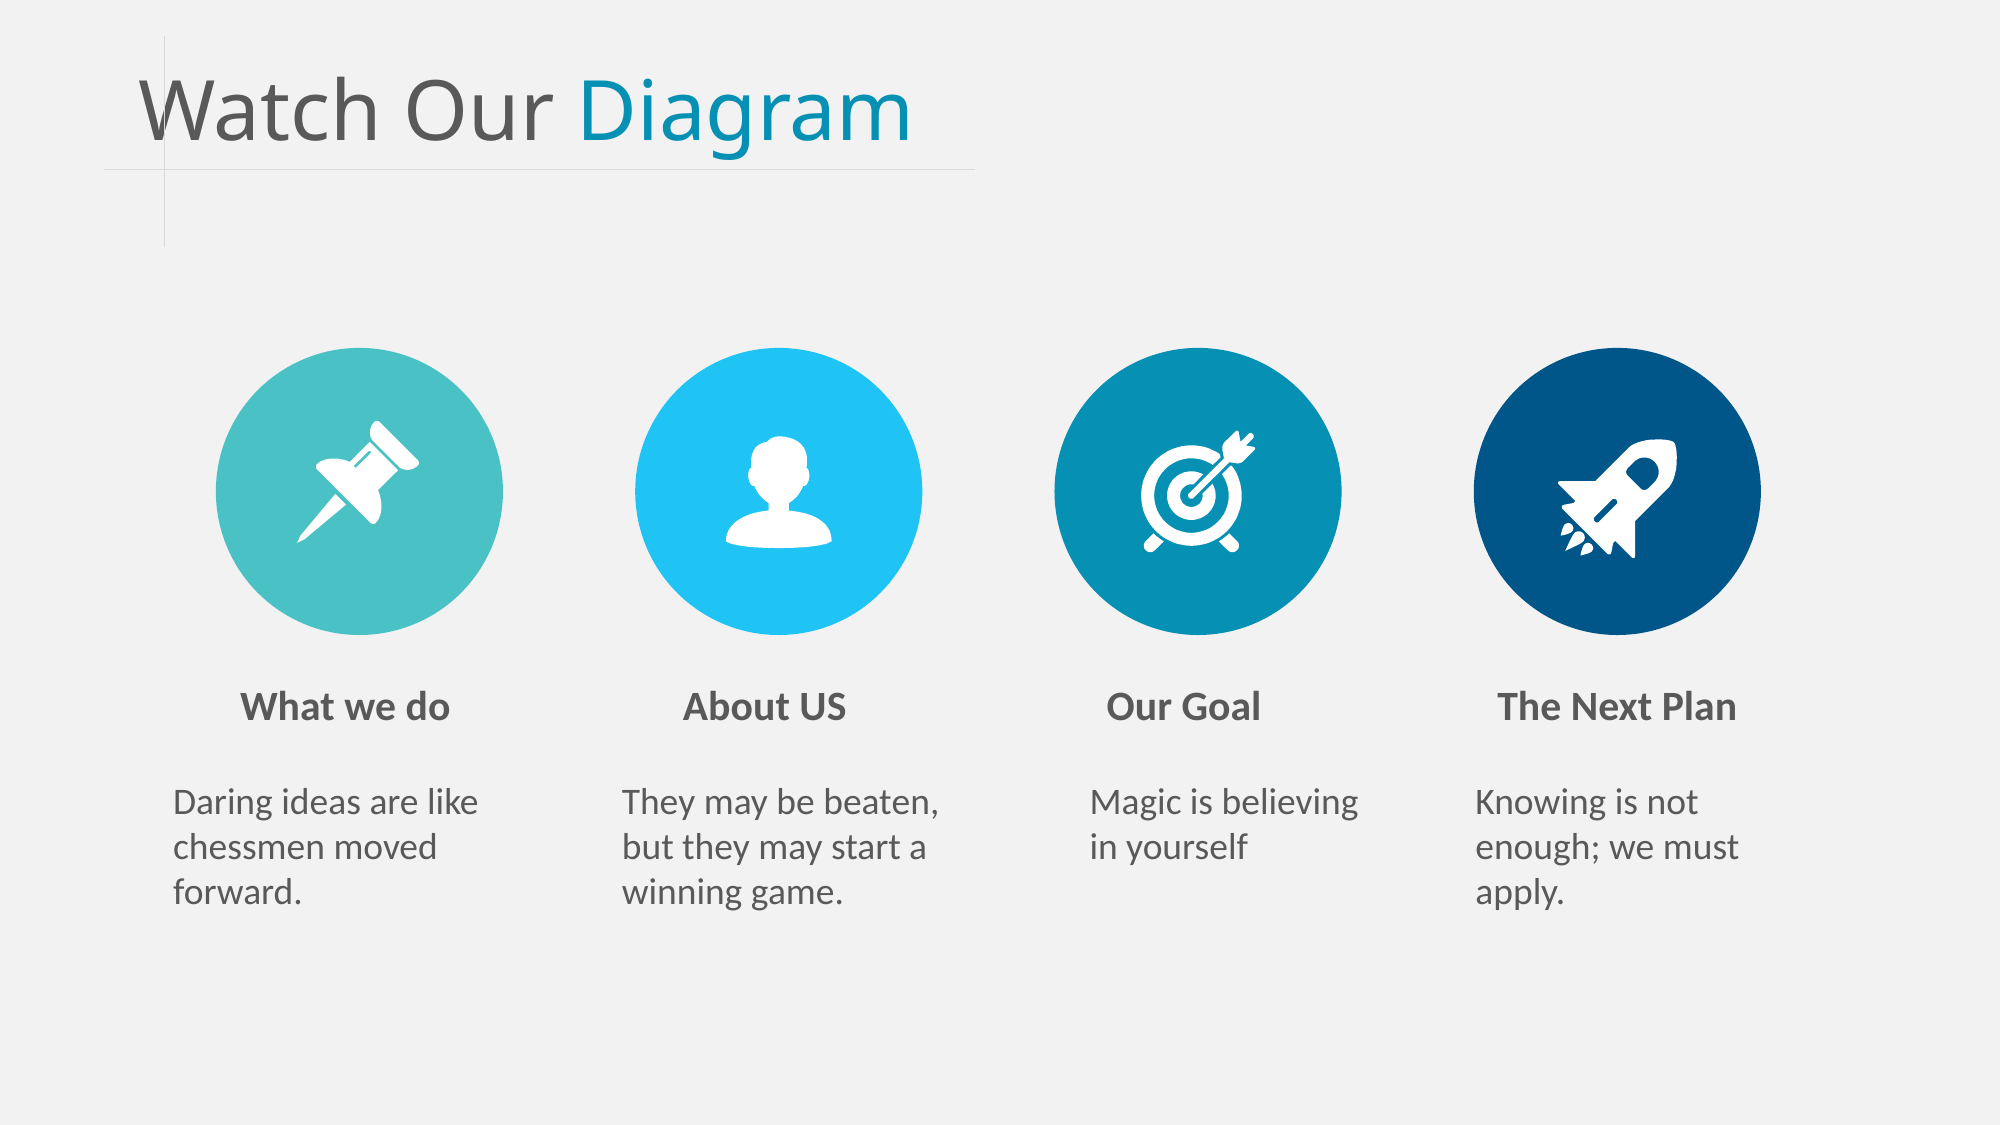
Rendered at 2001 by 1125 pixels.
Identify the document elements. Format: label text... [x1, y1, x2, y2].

text_box Watch Our Diagram [52, 49, 164, 165]
text_box They may be beaten, but they may start a winning game. [607, 769, 1015, 920]
text_box [1053, 346, 1343, 637]
text_box [634, 346, 924, 637]
text_box [214, 346, 505, 637]
text_box Knowing is not enough; we must apply. [1460, 769, 1842, 920]
text_box About US [607, 671, 923, 736]
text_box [1141, 430, 1256, 553]
text_box [725, 436, 832, 549]
text_box Watch Our Diagram [165, 49, 1000, 165]
text_box What we do [187, 671, 503, 736]
text_box The Next Plan [1445, 671, 1790, 736]
text_box [1472, 346, 1762, 637]
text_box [296, 420, 419, 543]
text_box Daring ideas are like chessmen moved forward. [158, 769, 558, 920]
text_box Magic is believing in yourself [1074, 769, 1390, 875]
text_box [1558, 439, 1677, 559]
text_box Our Goal [1026, 671, 1342, 736]
